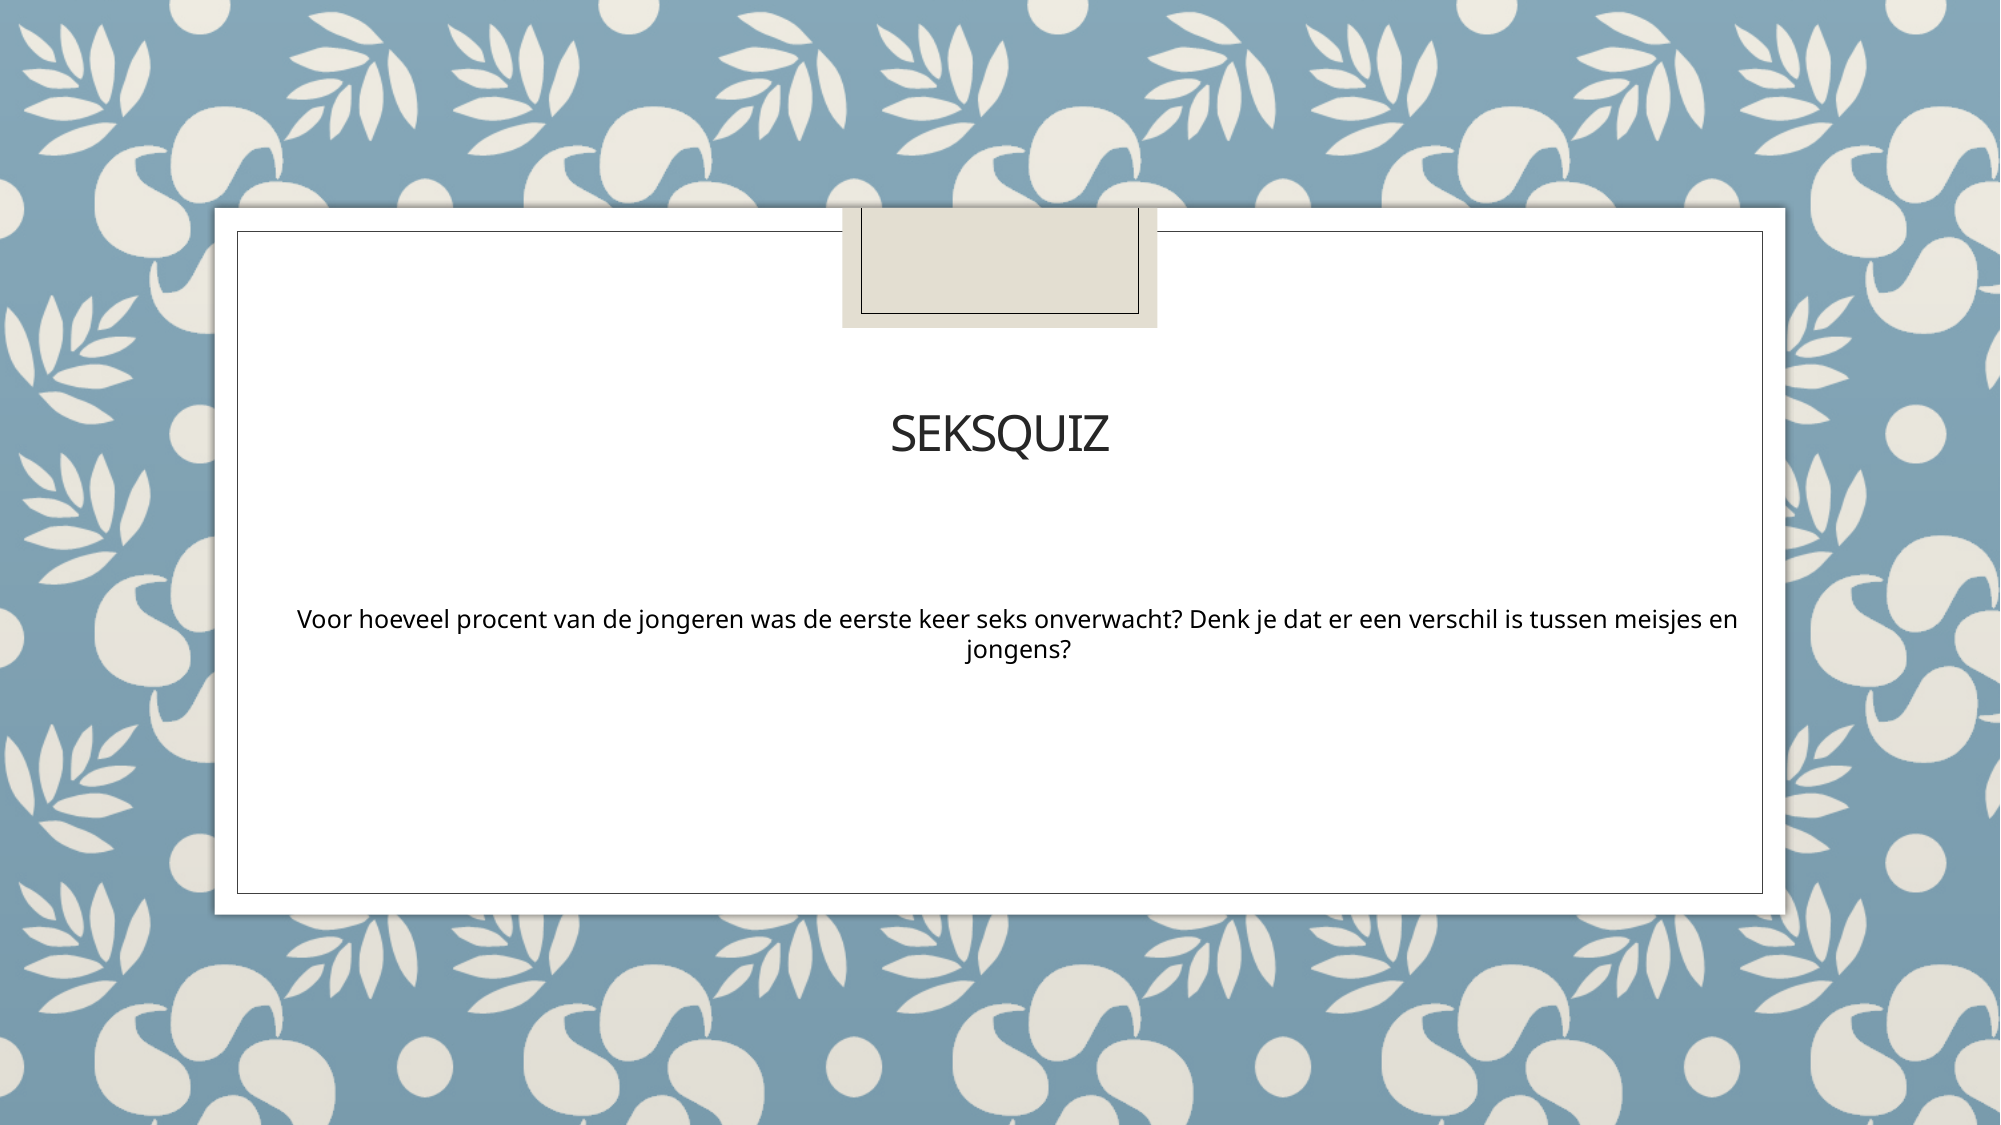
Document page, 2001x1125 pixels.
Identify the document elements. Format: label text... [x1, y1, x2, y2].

list Voor hoeveel procent van de jongeren was de eerste keer seks onverwacht? Denk je dat er een verschil is tussen meisjes en jongens? [275, 596, 1764, 672]
title Seksquiz [256, 343, 1745, 529]
